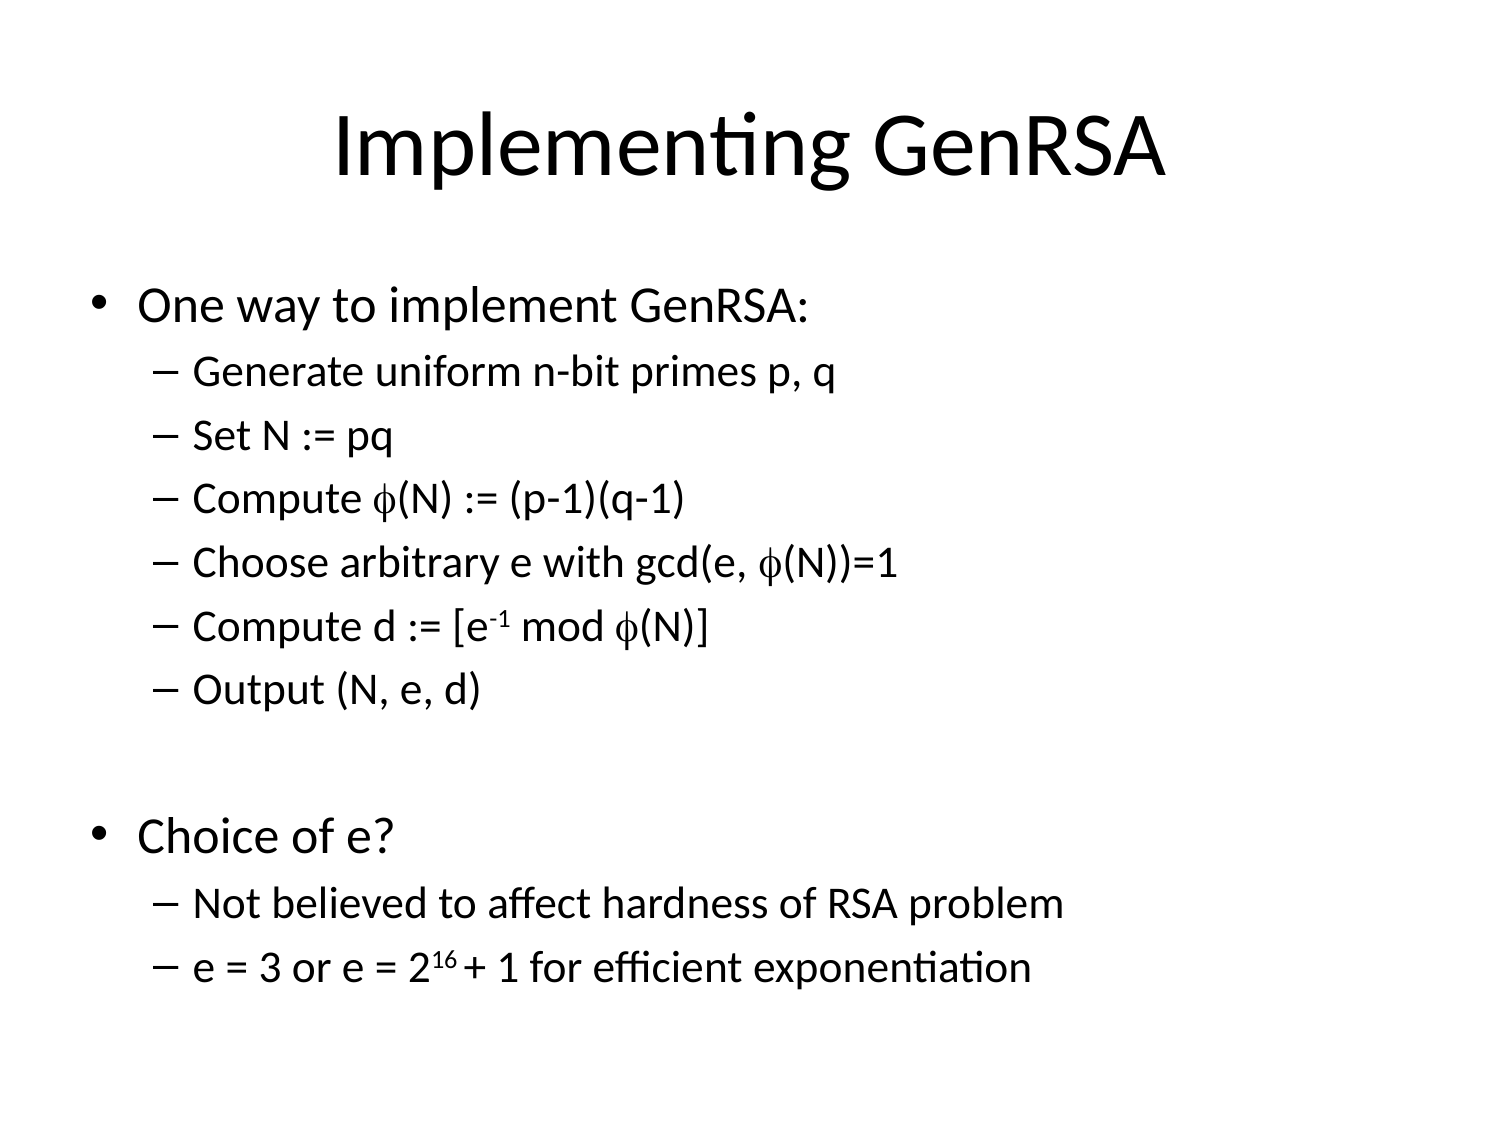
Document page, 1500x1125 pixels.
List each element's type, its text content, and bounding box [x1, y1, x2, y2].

title Implementing GenRSA [75, 45, 1425, 233]
list One way to implement GenRSA: Generate uniform n-bit primes p, q Set N := pq Compute (N) := (p-1)(q-1) Choose arbitrary e with gcd(e, (N))=1 Compute d := [e-1 mod (N)] Output (N, e, d) Choice of e? Not believed to affect hardness of RSA problem e = 3 or e = 216 + 1 for efficient exponentiation [75, 262, 1425, 1005]
